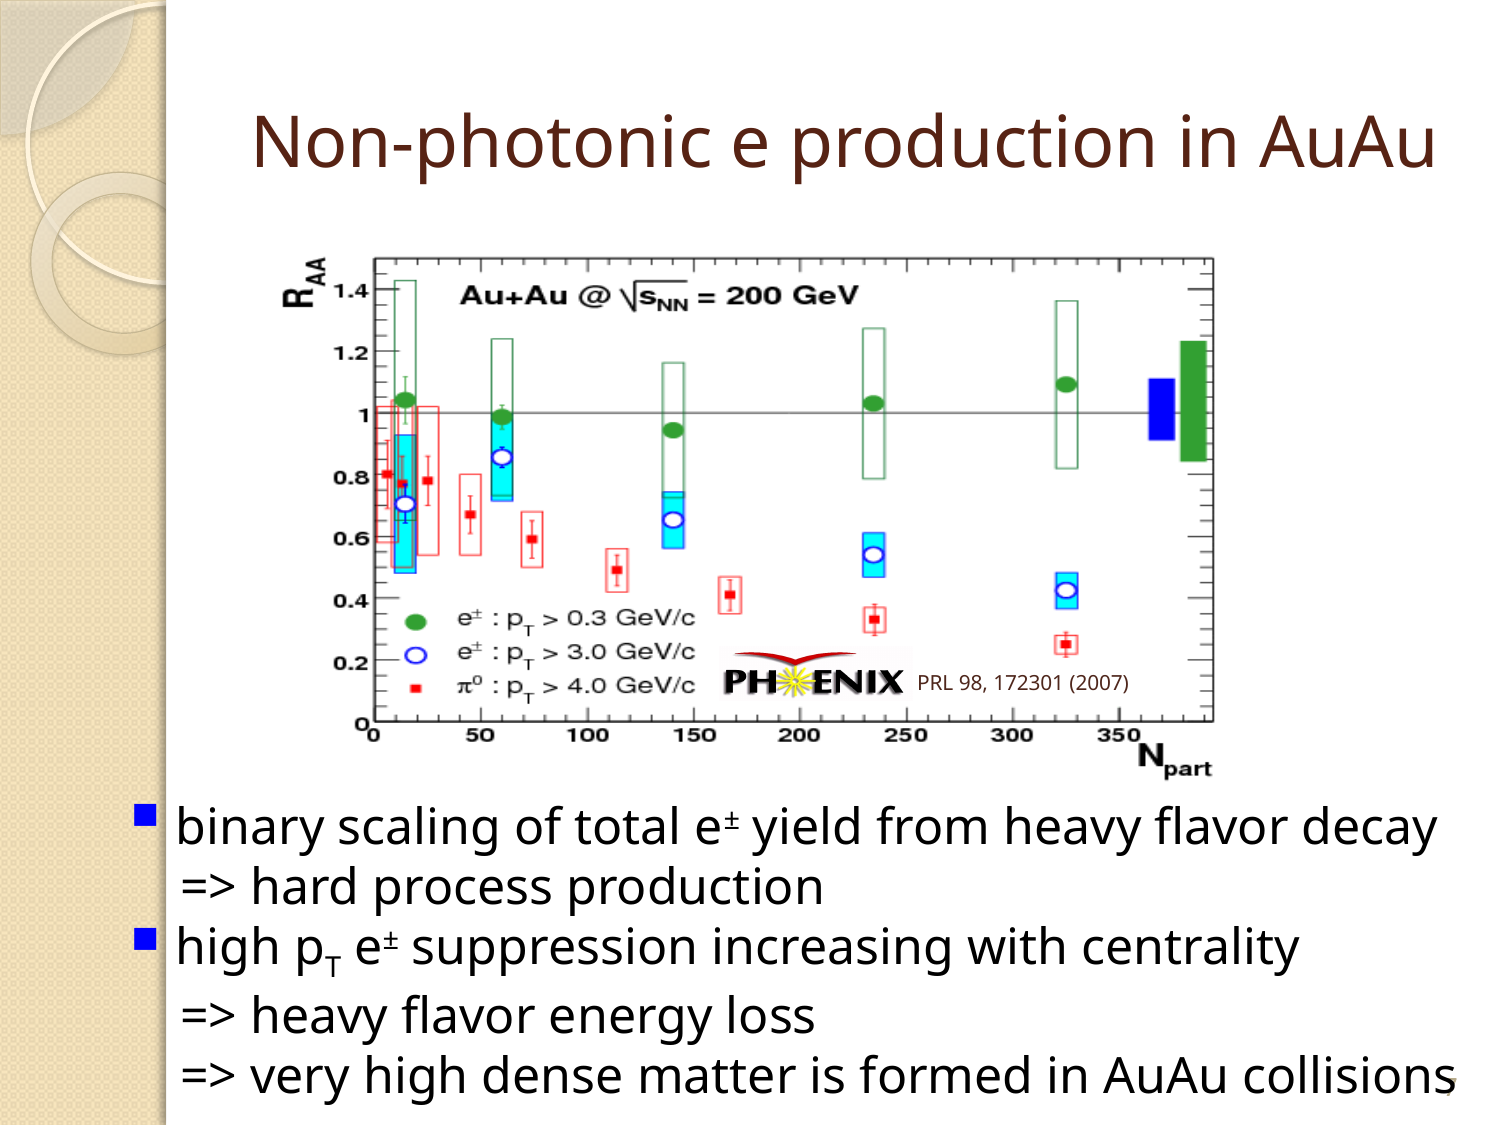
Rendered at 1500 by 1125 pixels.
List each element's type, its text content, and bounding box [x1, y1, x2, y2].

text_box 7 [1412, 1034, 1488, 1113]
text_box binary scaling of total e± yield from heavy flavor decay => hard process production high pT e± suppression increasing with centrality => heavy flavor energy loss => very high dense matter is formed in AuAu collisions [113, 787, 1474, 1111]
title Non-photonic e production in AuAu [235, 45, 1466, 233]
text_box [278, 252, 1265, 788]
